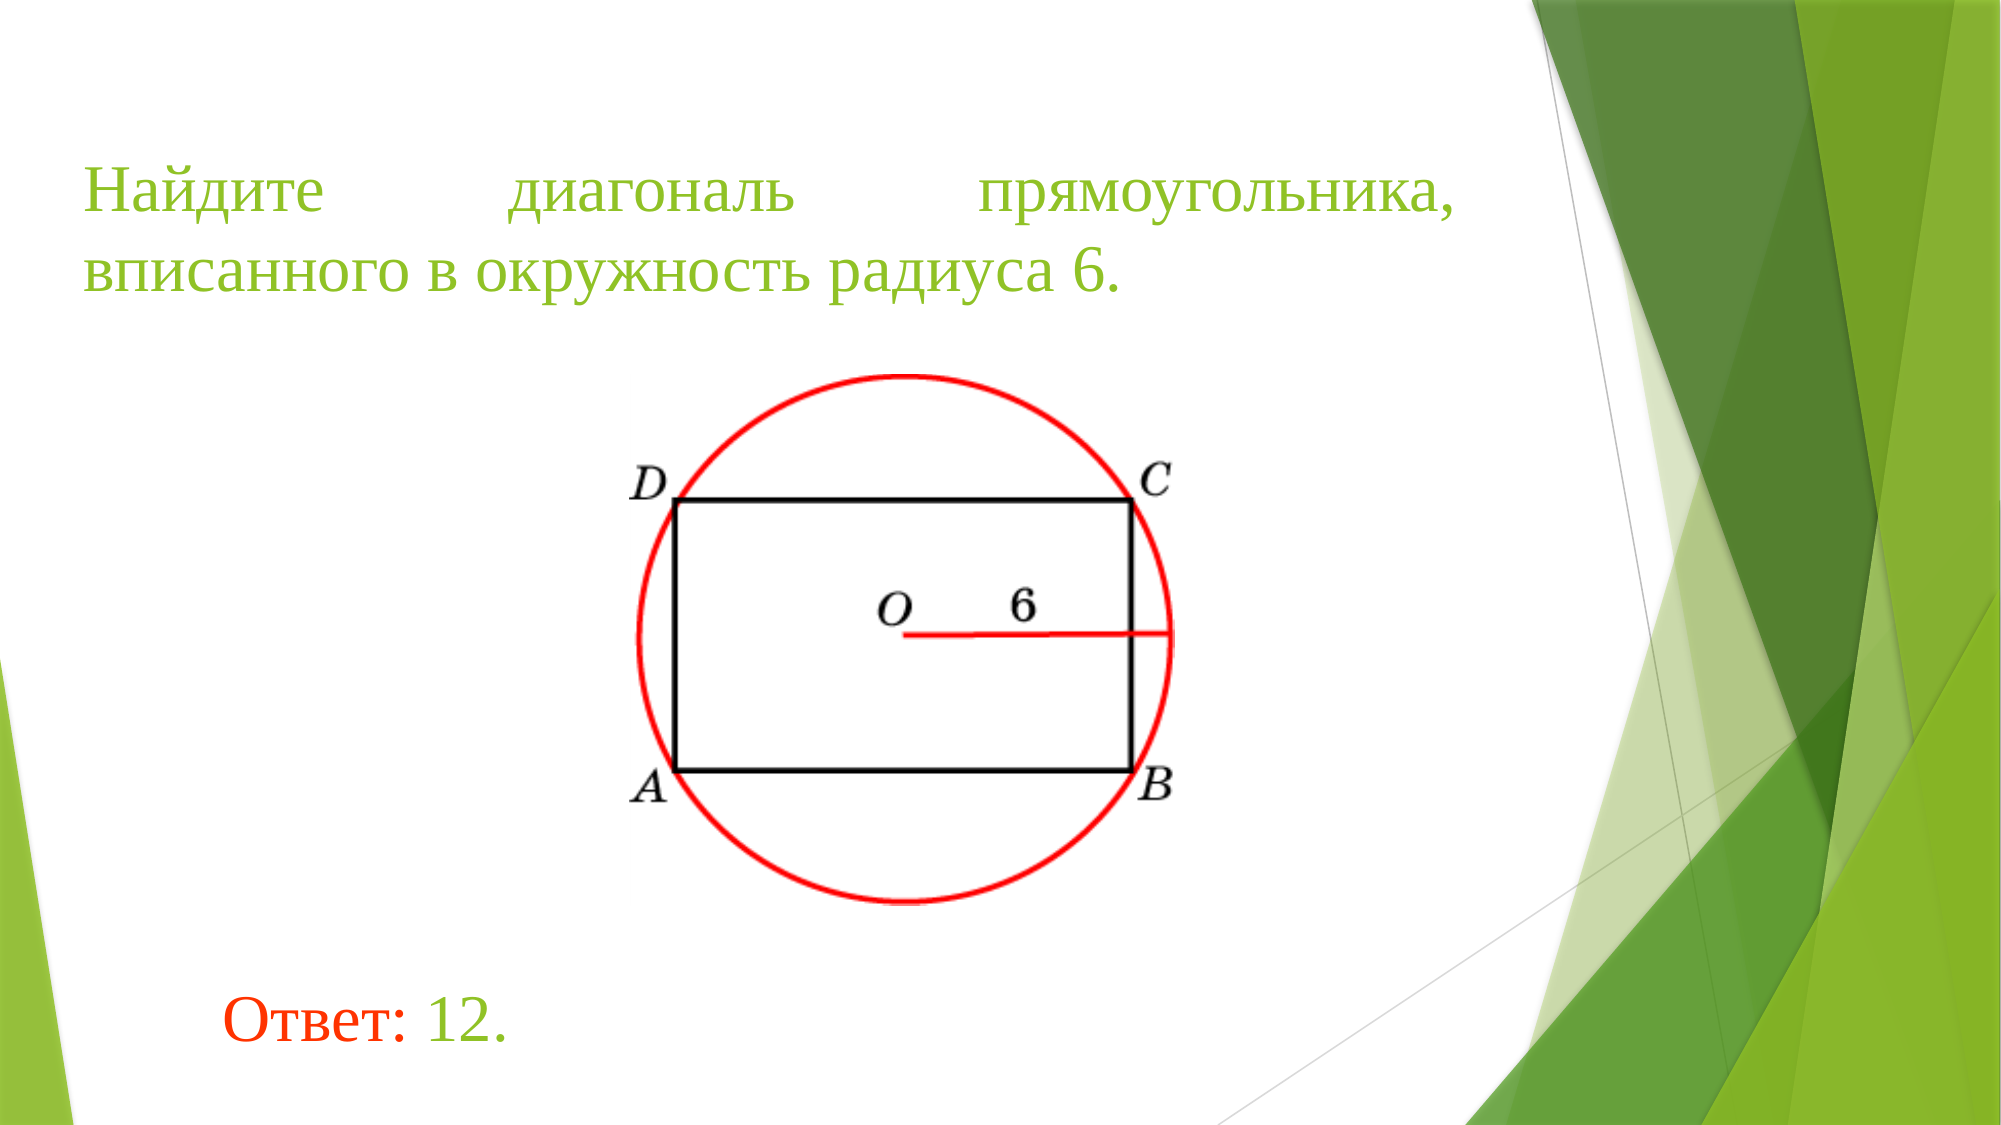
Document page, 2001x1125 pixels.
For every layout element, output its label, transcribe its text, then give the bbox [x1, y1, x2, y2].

text_box Найдите диагональ прямоугольника, вписанного в окружность радиуса 6. [68, 137, 1473, 313]
picture [628, 374, 1176, 906]
text_box Ответ: 12. [207, 967, 771, 1063]
